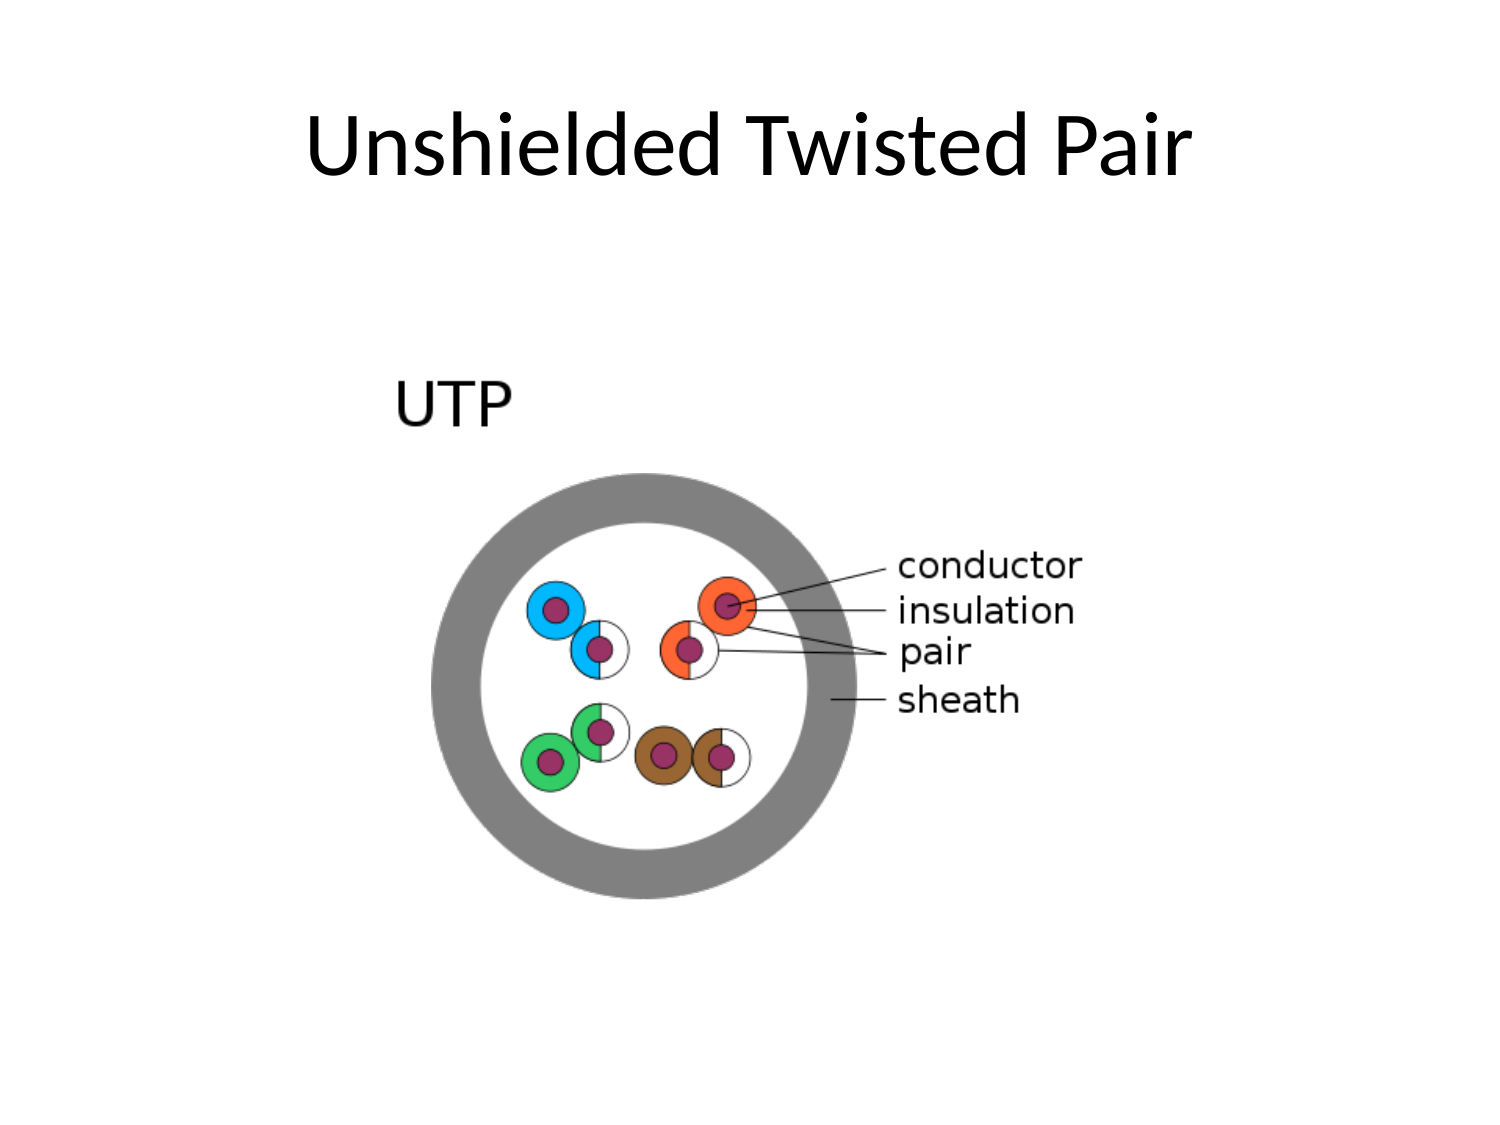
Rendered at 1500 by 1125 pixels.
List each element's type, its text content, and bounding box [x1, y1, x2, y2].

title Unshielded Twisted Pair [75, 45, 1425, 233]
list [369, 349, 1131, 918]
